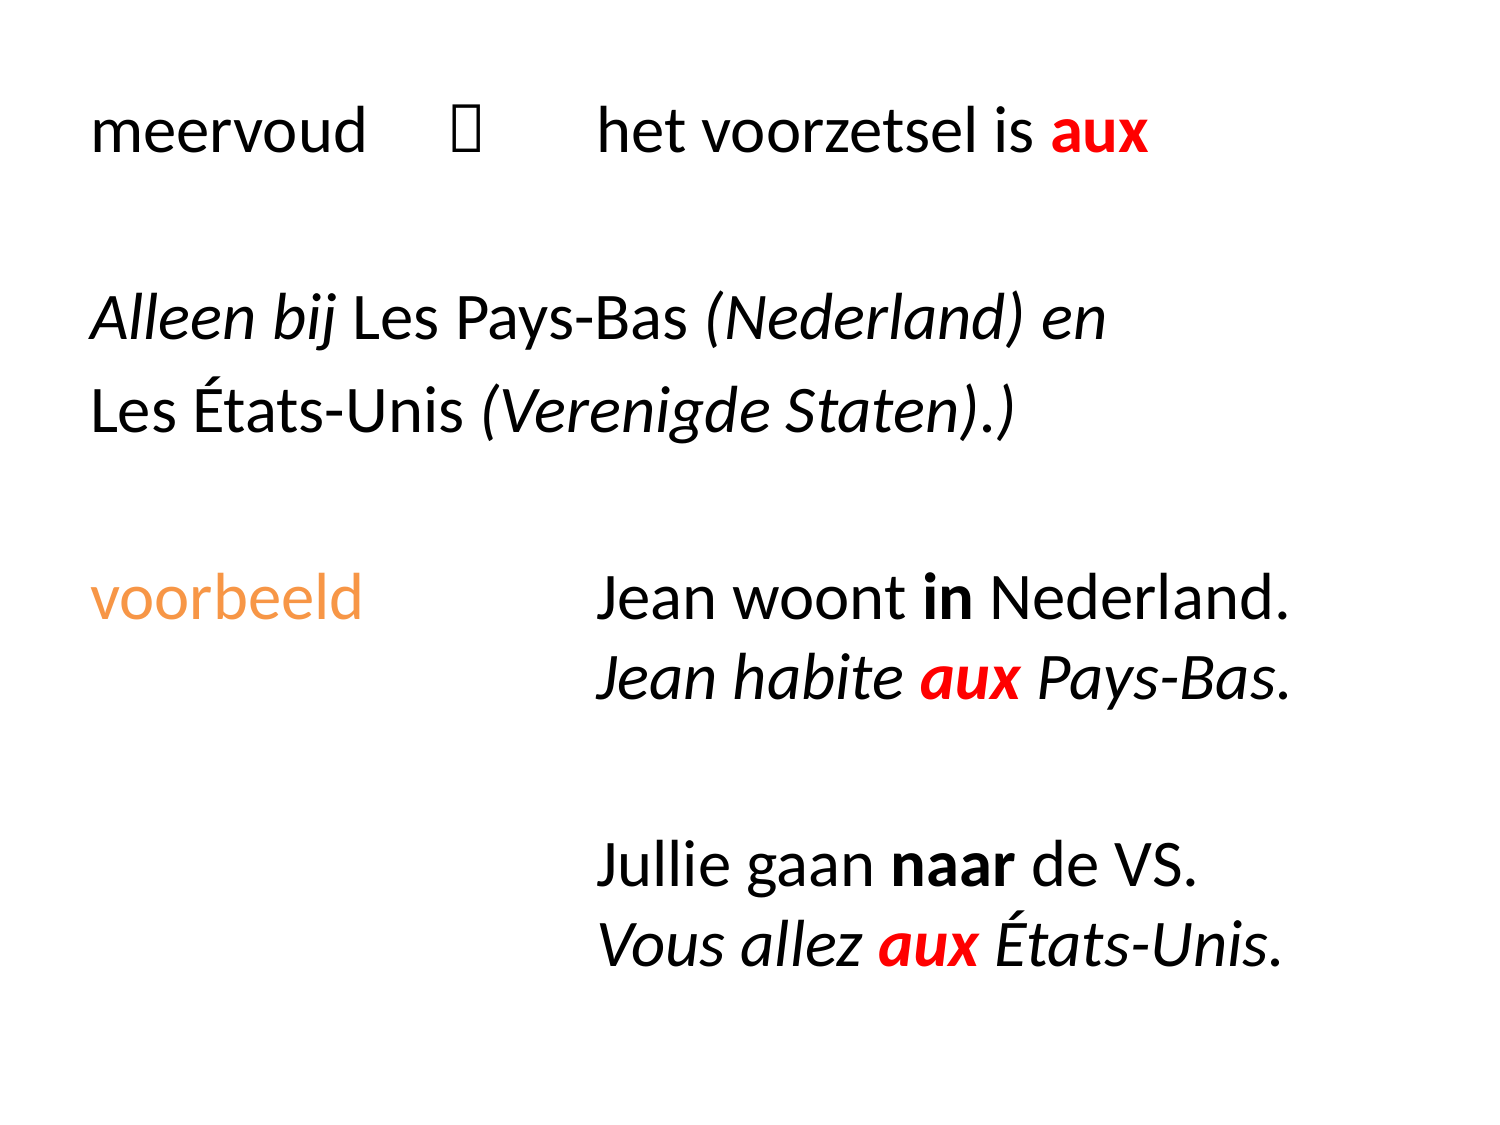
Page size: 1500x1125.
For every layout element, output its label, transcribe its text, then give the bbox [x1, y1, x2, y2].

list meervoud  het voorzetsel is aux Alleen bij Les Pays-Bas (Nederland) en Les États-Unis (Verenigde Staten).) voorbeeld Jean woont in Nederland. Jean habite aux Pays-Bas. Jullie gaan naar de VS. Vous allez aux États-Unis. [75, 78, 1425, 1005]
